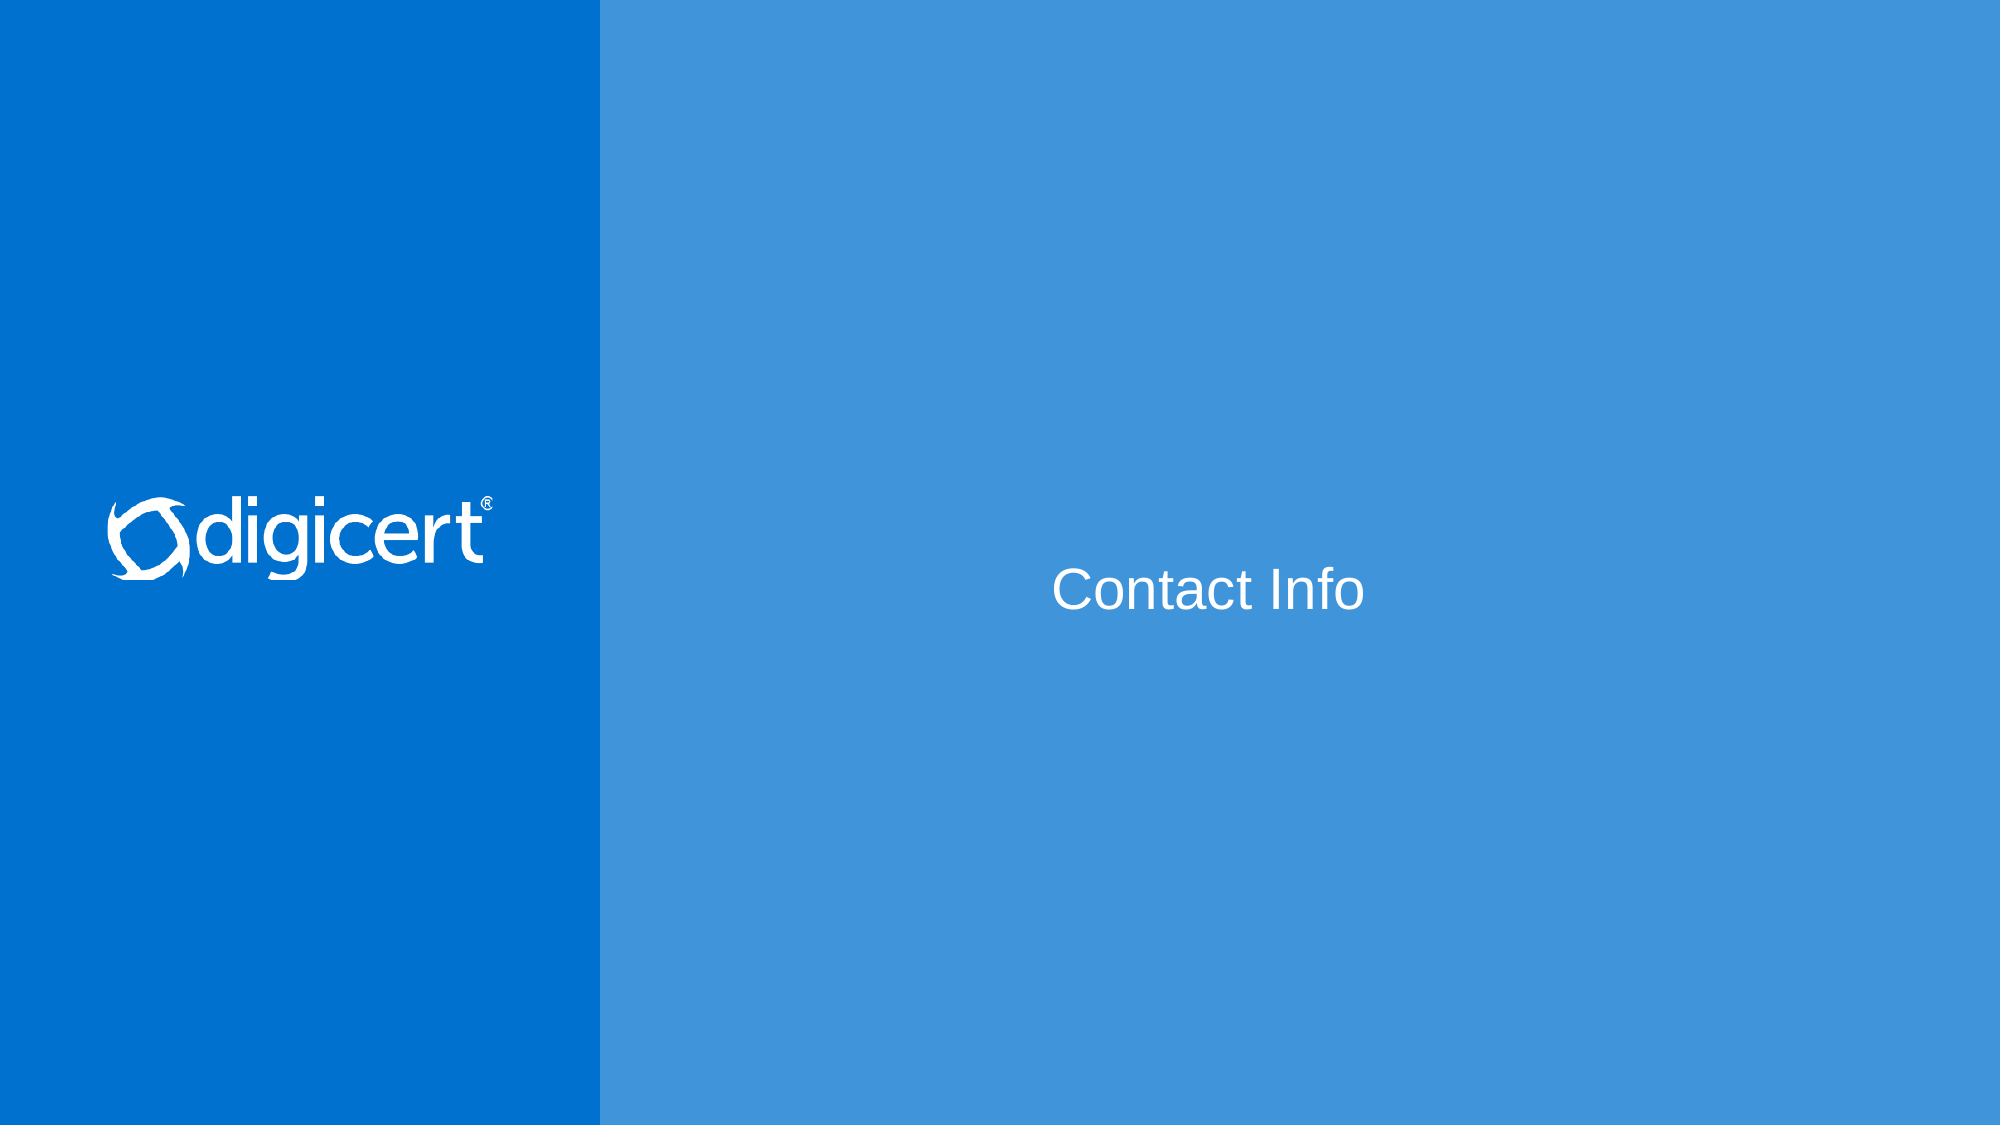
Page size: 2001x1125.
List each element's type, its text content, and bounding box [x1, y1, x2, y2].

subtitle Contact Info [1051, 558, 1828, 890]
